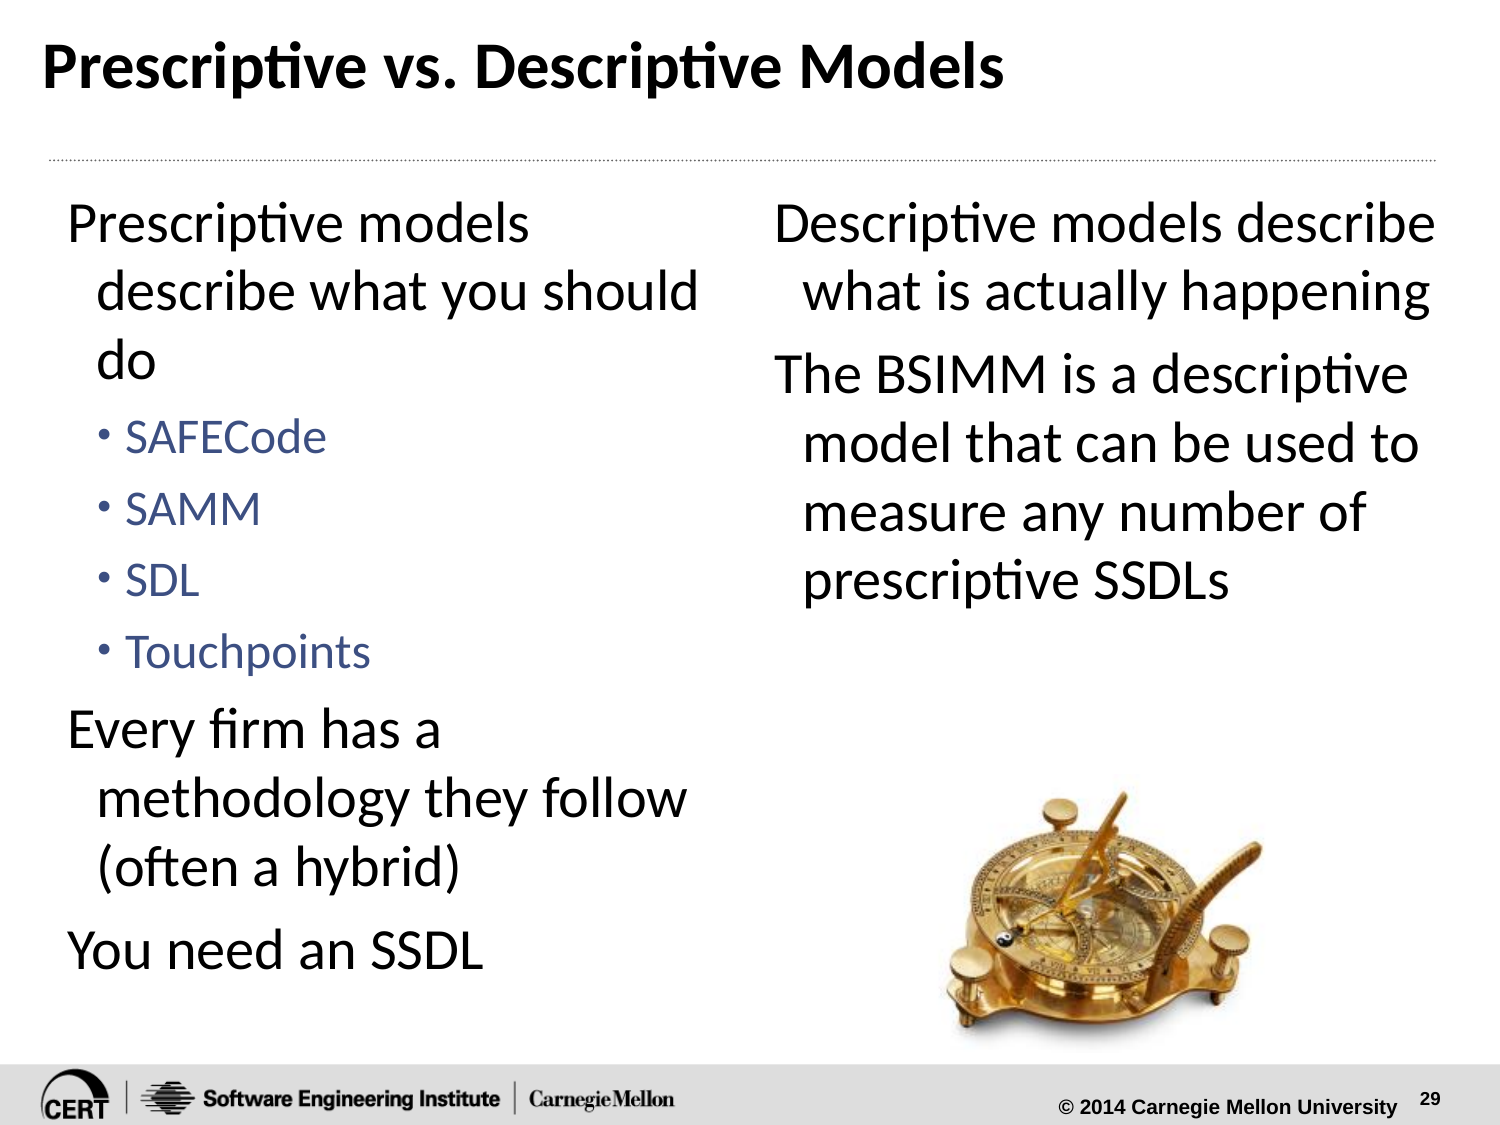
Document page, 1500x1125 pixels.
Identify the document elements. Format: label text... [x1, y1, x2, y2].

title Prescriptive vs. Descriptive Models [42, 37, 1434, 155]
list Prescriptive models describe what you should do SAFECode SAMM SDL Touchpoints Every firm has a methodology they follow (often a hybrid) You need an SSDL [49, 187, 732, 1026]
picture [24, 1065, 688, 1125]
list Descriptive models describe what is actually happening The BSIMM is a descriptive model that can be used to measure any number of prescriptive SSDLs [755, 187, 1438, 1026]
picture [914, 774, 1294, 1053]
